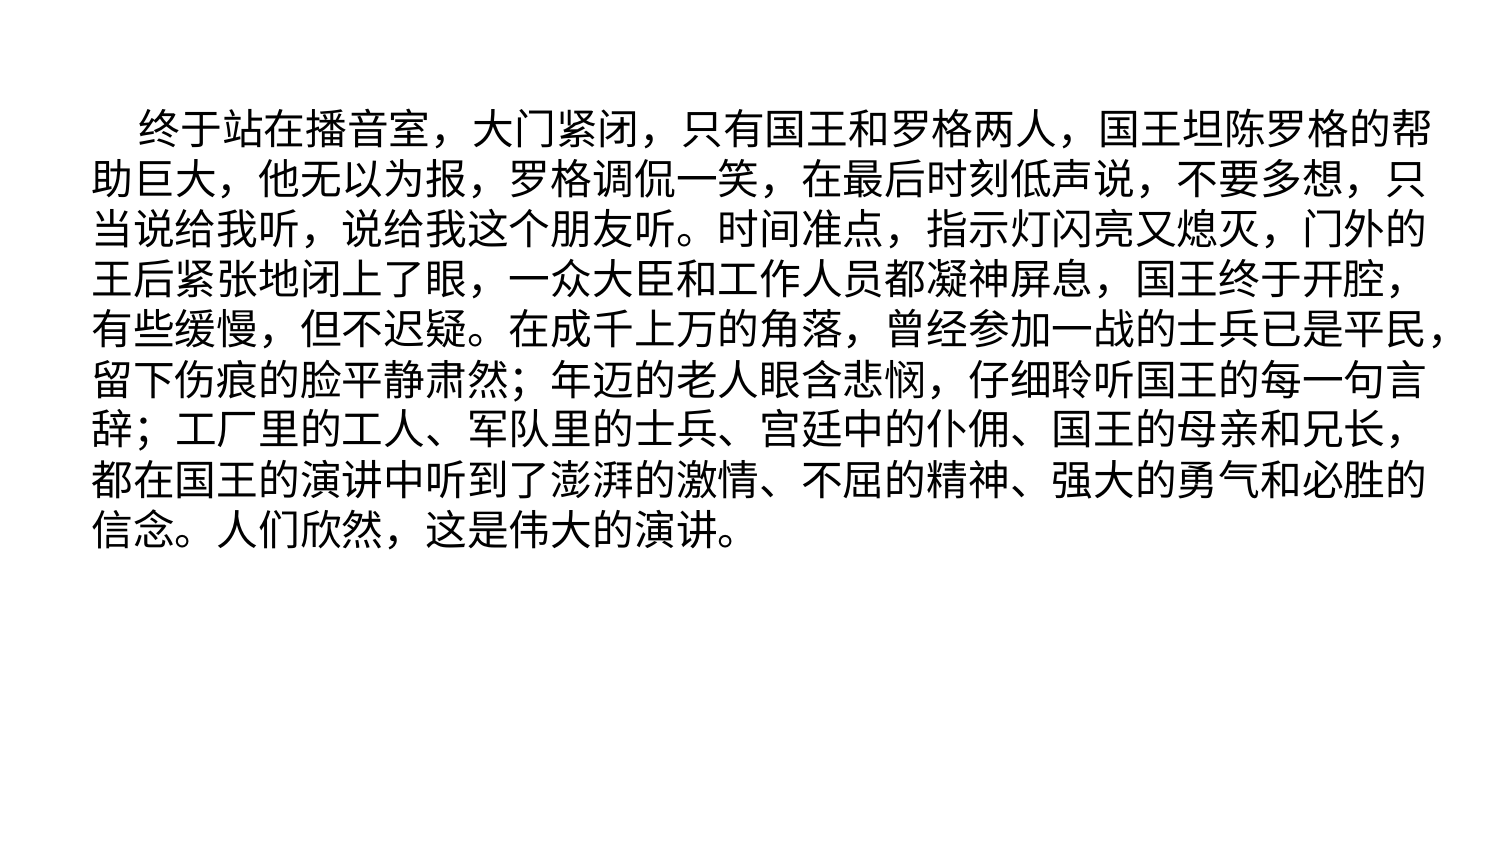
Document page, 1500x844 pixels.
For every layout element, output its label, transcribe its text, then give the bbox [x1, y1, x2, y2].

list 终于站在播音室，大门紧闭，只有国王和罗格两人，国王坦陈罗格的帮助巨大，他无以为报，罗格调侃一笑，在最后时刻低声说，不要多想，只当说给我听，说给我这个朋友听。时间准点，指示灯闪亮又熄灭，门外的王后紧张地闭上了眼，一众大臣和工作人员都凝神屏息，国王终于开腔，有些缓慢，但不迟疑。在成千上万的角落，曾经参加一战的士兵已是平民，留下伤痕的脸平静肃然；年迈的老人眼含悲悯，仔细聆听国王的每一句言辞；工厂里的工人、军队里的士兵、宫廷中的仆佣、国王的母亲和兄长，都在国王的演讲中听到了澎湃的激情、不屈的精神、强大的勇气和必胜的信念。人们欣然，这是伟大的演讲。 [76, 95, 1458, 844]
